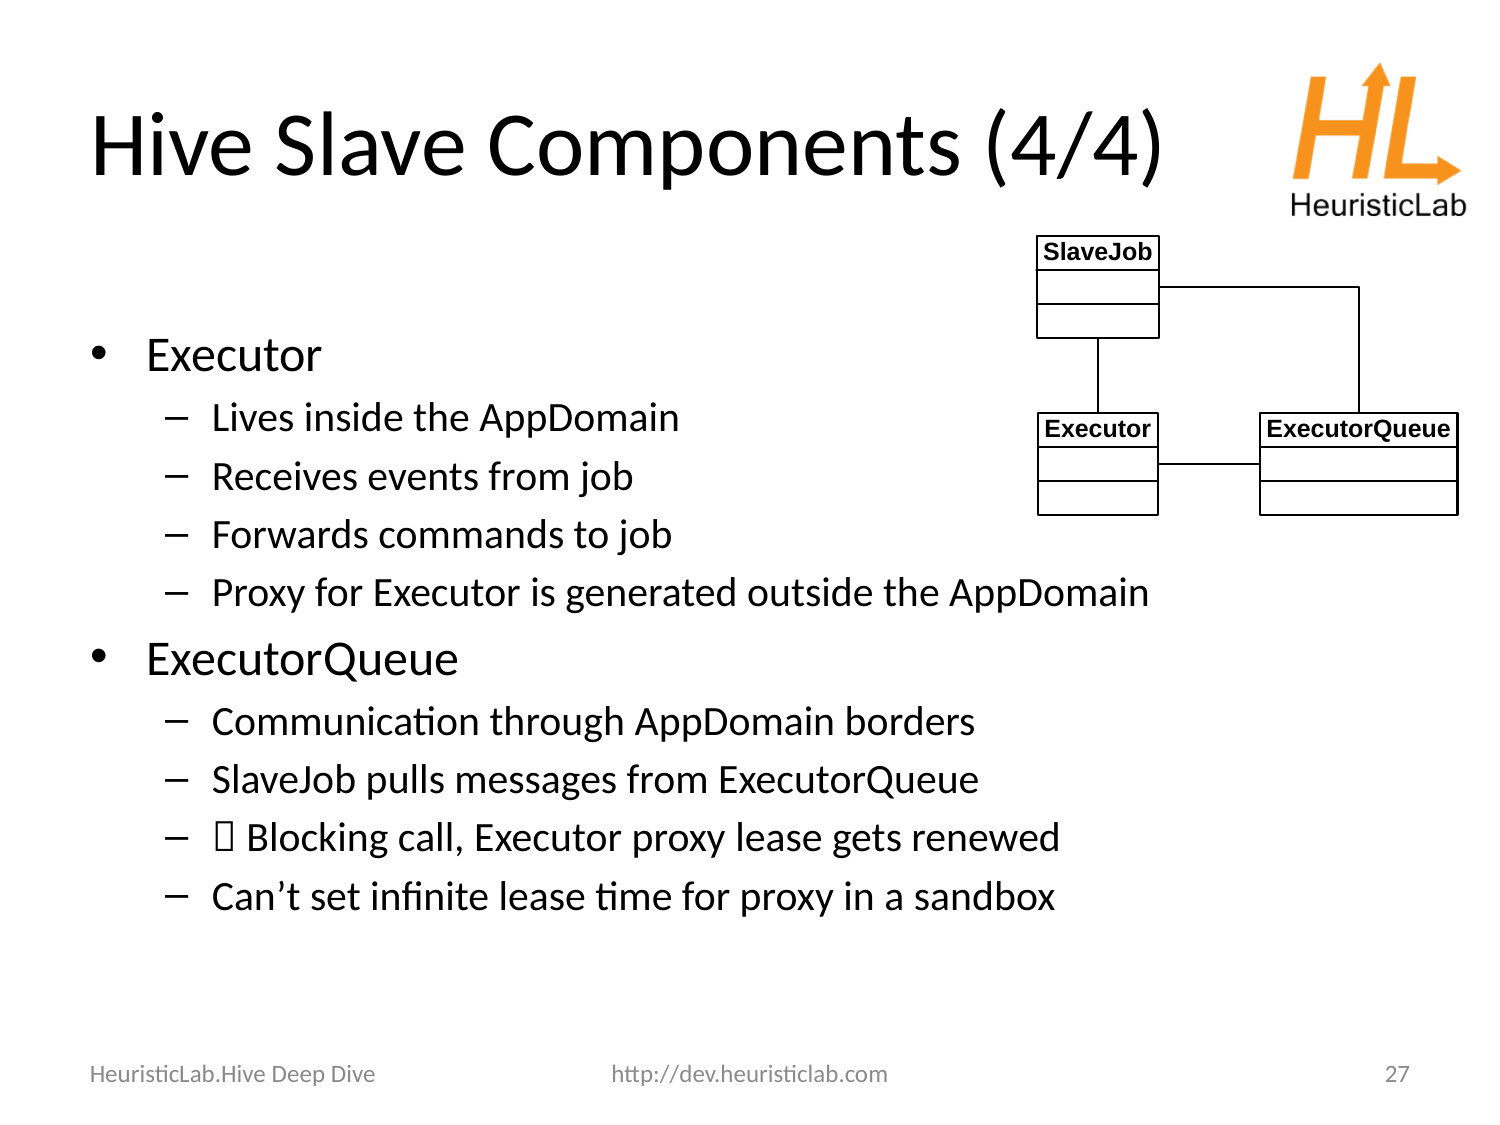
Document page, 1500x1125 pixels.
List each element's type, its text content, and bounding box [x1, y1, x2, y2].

text_box http://dev.heuristiclab.com [512, 1042, 988, 1103]
title Hive Slave Components (4/4) [74, 44, 1282, 233]
text_box 27 [1074, 1042, 1425, 1103]
list Executor Lives inside the AppDomain Receives events from job Forwards commands to job Proxy for Executor is generated outside the AppDomain ExecutorQueue Communication through AppDomain borders SlaveJob pulls messages from ExecutorQueue  Blocking call, Executor proxy lease gets renewed Can’t set infinite lease time for proxy in a sandbox [74, 314, 1436, 1006]
text_box HeuristicLab.Hive Deep Dive [75, 1042, 425, 1103]
picture [1281, 27, 1474, 244]
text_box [1033, 231, 1461, 519]
